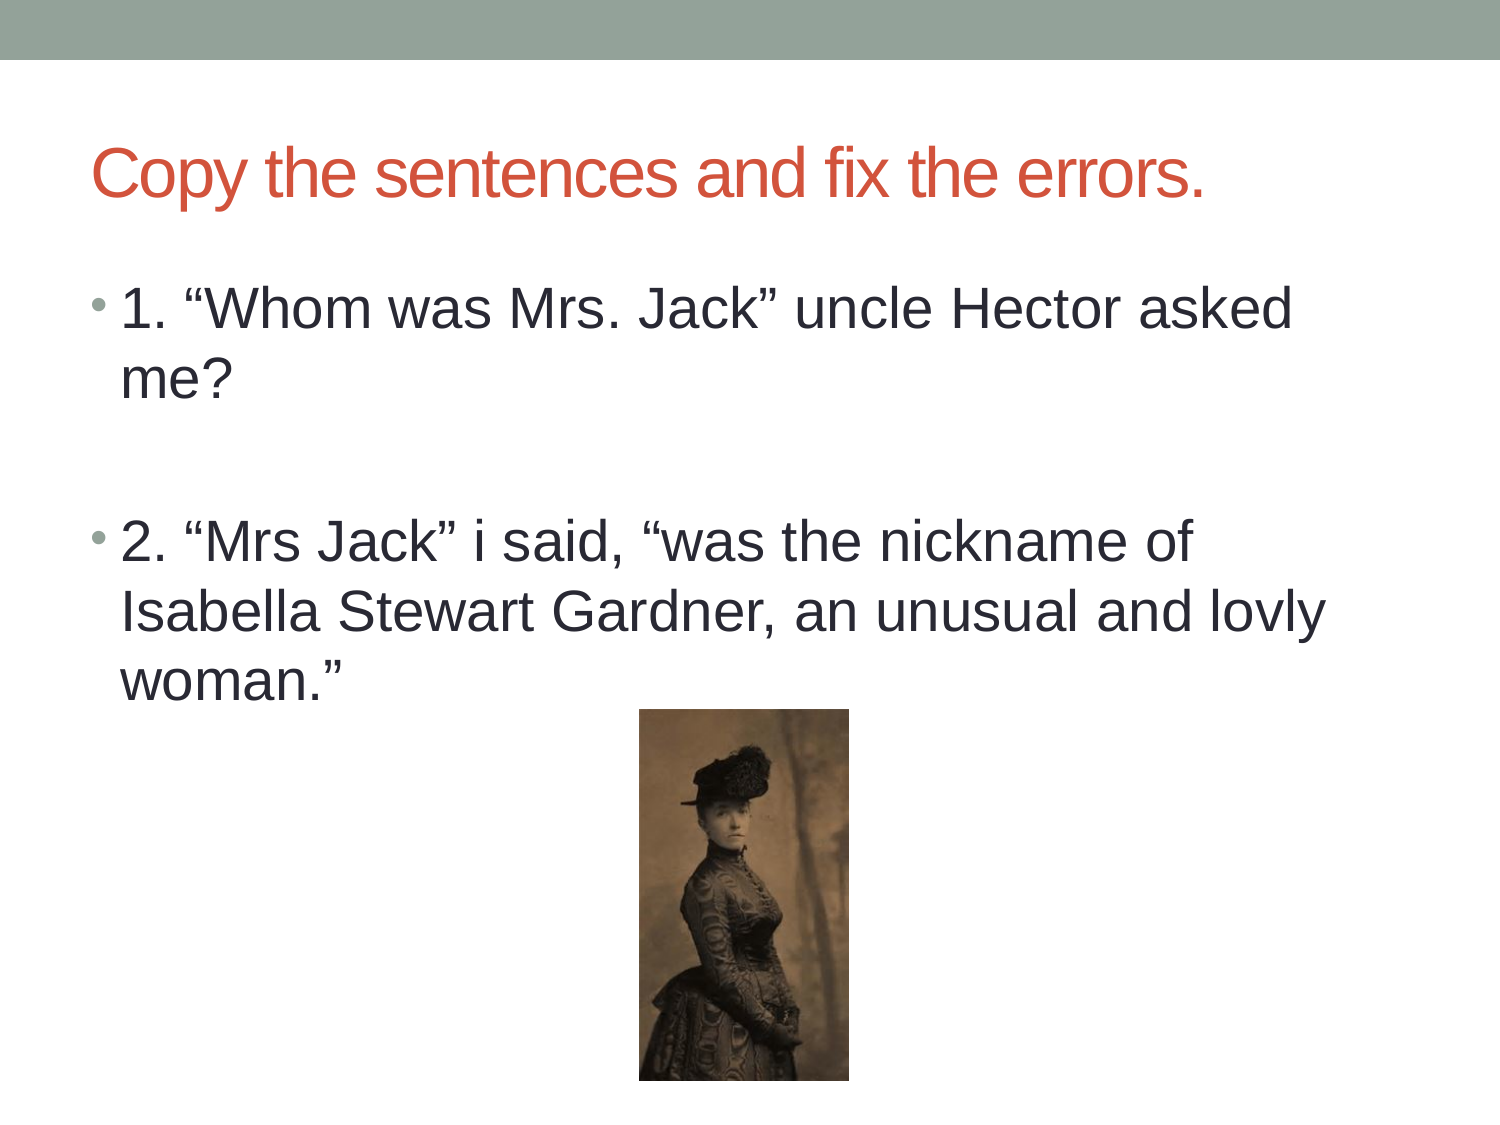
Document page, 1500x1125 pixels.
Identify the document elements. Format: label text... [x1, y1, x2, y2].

list 1. “Whom was Mrs. Jack” uncle Hector asked me? 2. “Mrs Jack” i said, “was the nickname of Isabella Stewart Gardner, an unusual and lovly woman.” [75, 262, 1425, 1063]
title Copy the sentences and fix the errors. [75, 87, 1425, 250]
picture [639, 709, 849, 1081]
